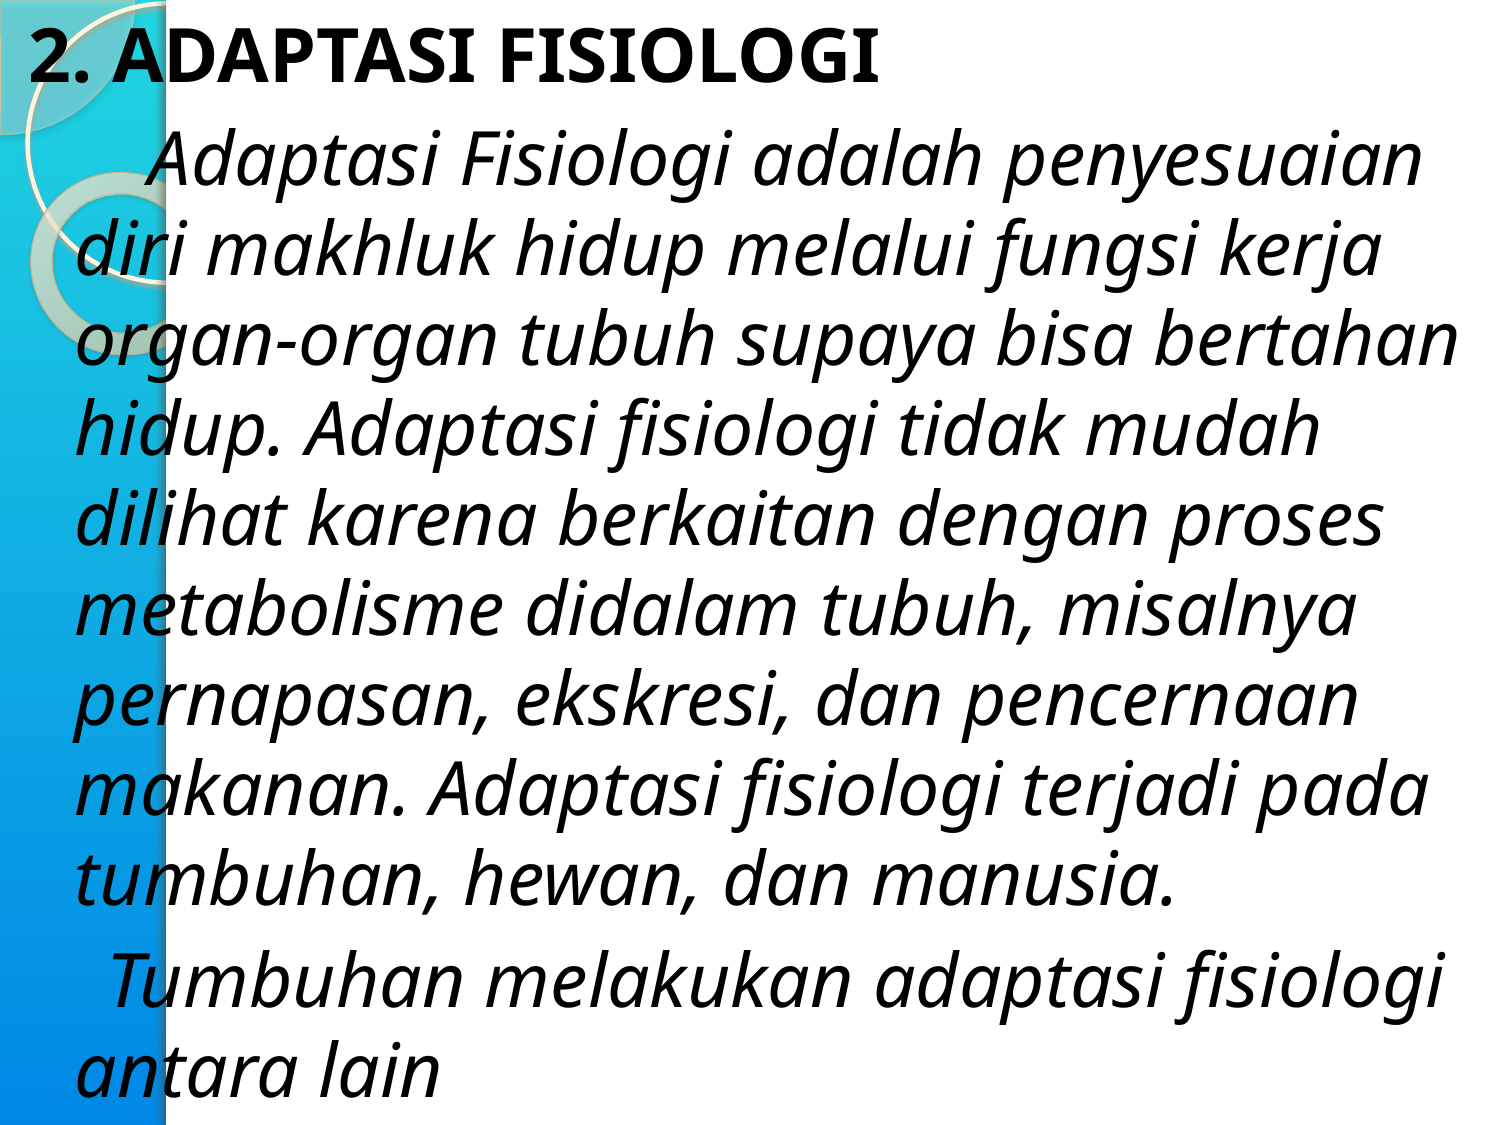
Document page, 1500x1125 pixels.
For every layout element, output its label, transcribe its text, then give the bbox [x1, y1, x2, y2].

list 2. ADAPTASI FISIOLOGI Adaptasi Fisiologi adalah penyesuaian diri makhluk hidup melalui fungsi kerja organ-organ tubuh supaya bisa bertahan hidup. Adaptasi fisiologi tidak mudah dilihat karena berkaitan dengan proses metabolisme didalam tubuh, misalnya pernapasan, ekskresi, dan pencernaan makanan. Adaptasi fisiologi terjadi pada tumbuhan, hewan, dan manusia. Tumbuhan melakukan adaptasi fisiologi antara lain [0, 0, 1500, 1125]
